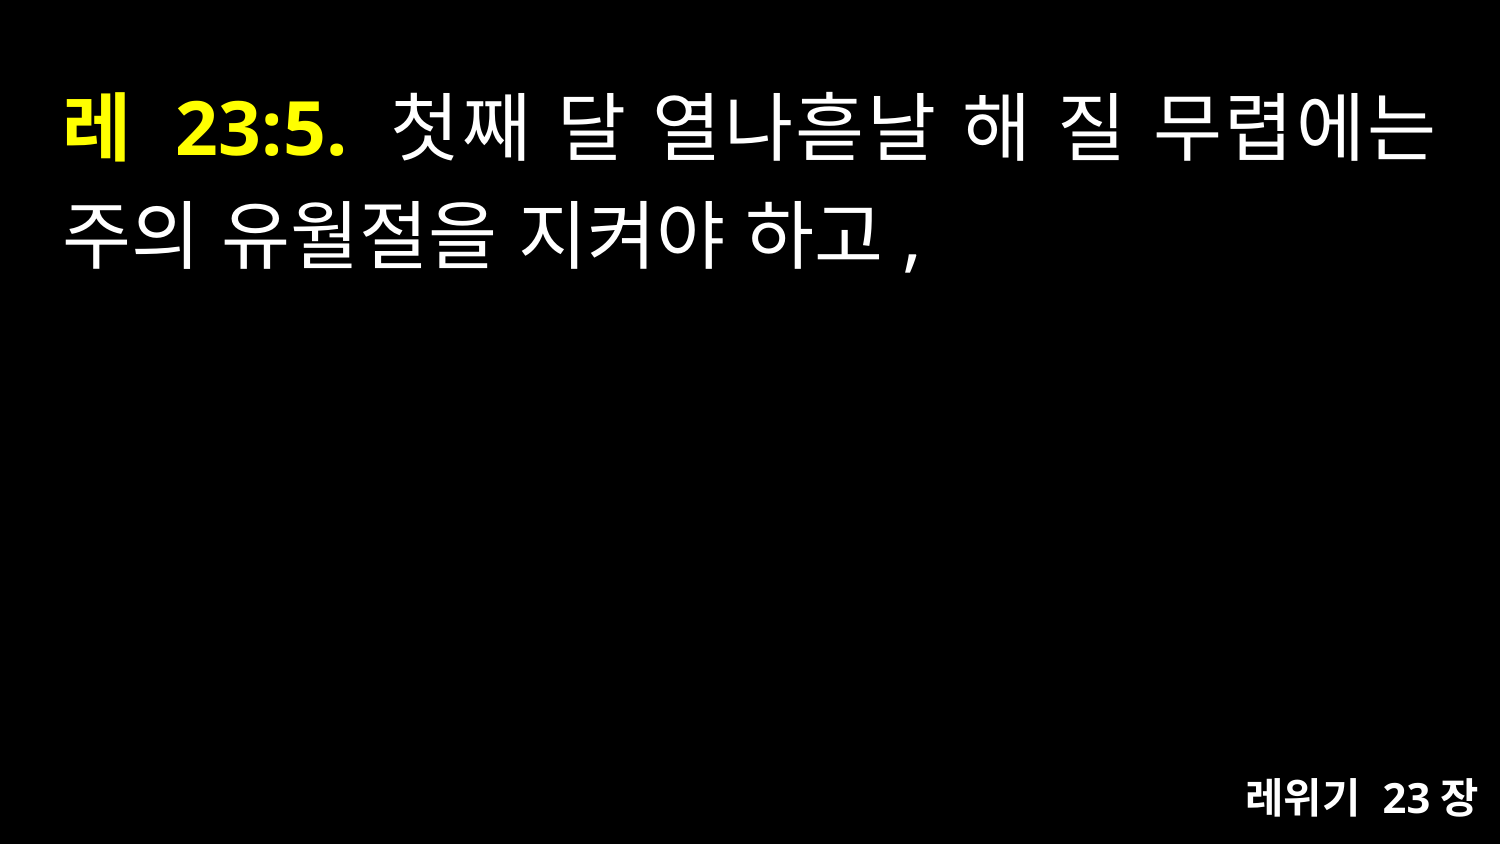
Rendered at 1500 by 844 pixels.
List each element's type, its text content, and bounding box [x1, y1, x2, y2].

title 레 23:5. 첫째 달 열나흗날 해 질 무렵에는 주의 유월절을 지켜야 하고, [0, 0, 1500, 844]
subtitle 레위기 23장 [916, 770, 1500, 844]
